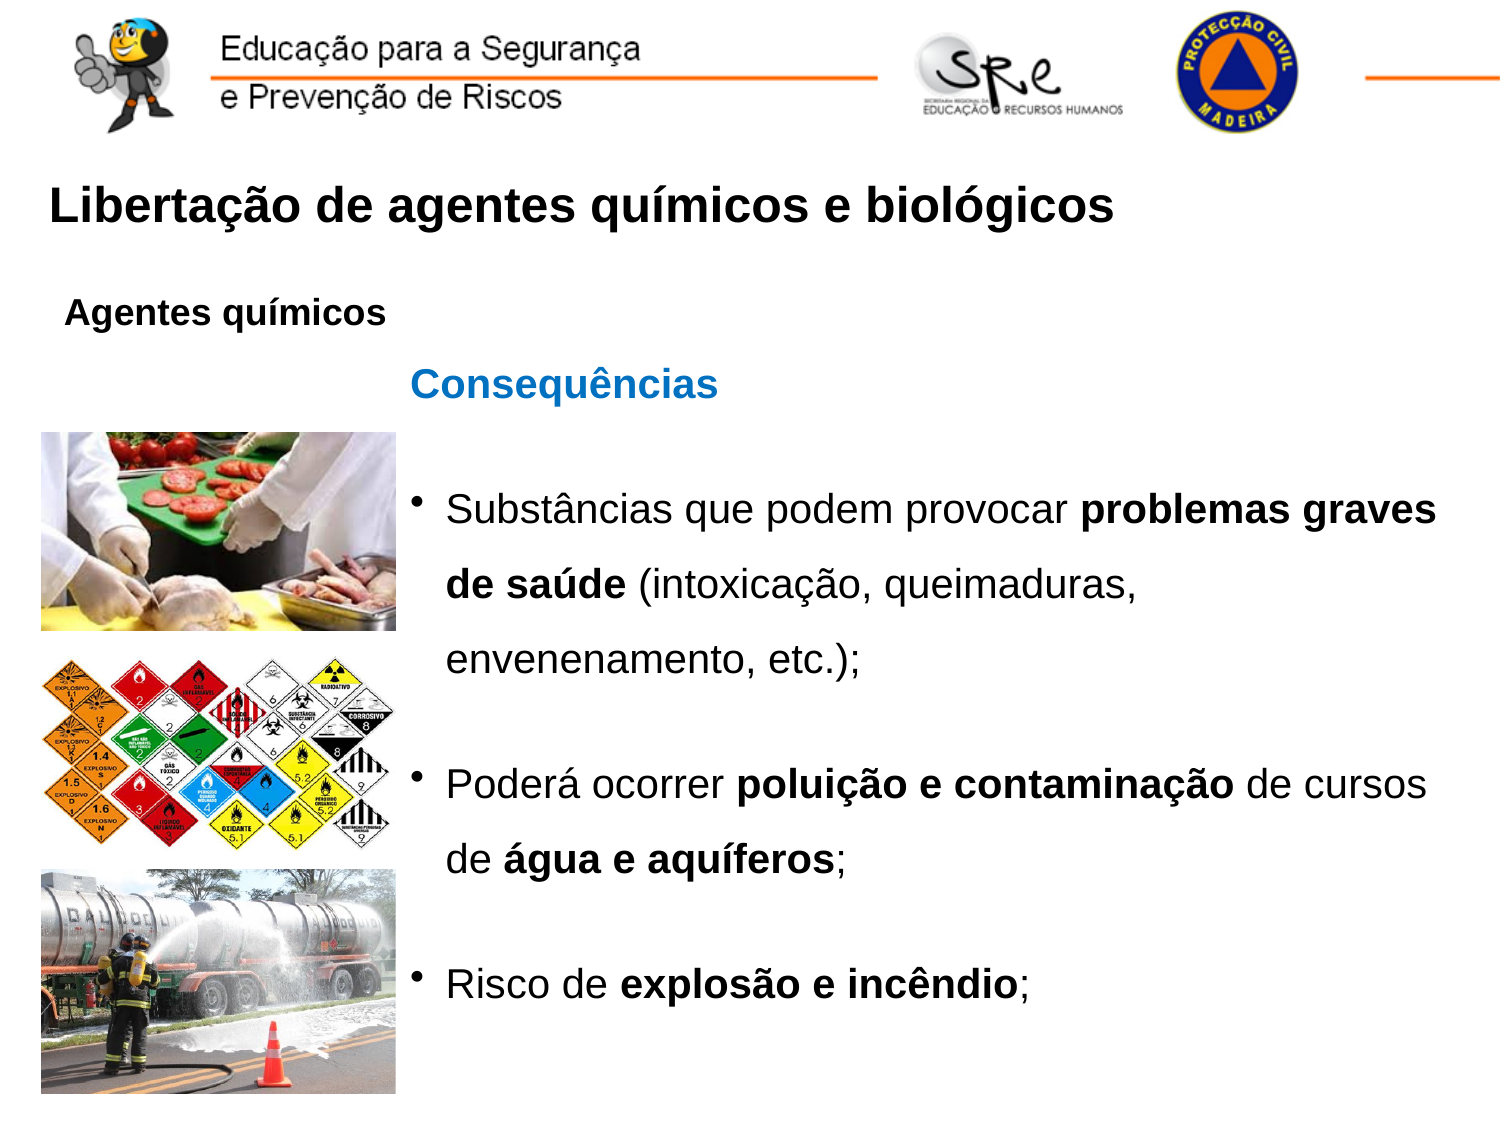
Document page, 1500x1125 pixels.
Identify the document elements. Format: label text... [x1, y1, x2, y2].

text_box Agentes químicos [48, 280, 402, 341]
text_box Consequências Substâncias que podem provocar problemas graves de saúde (intoxicação, queimaduras, envenenamento, etc.); Poderá ocorrer poluição e contaminação de cursos de água e aquíferos; Risco de explosão e incêndio; [395, 324, 1469, 1015]
picture [0, 0, 1500, 1125]
text_box Libertação de agentes químicos e biológicos [34, 165, 1131, 240]
